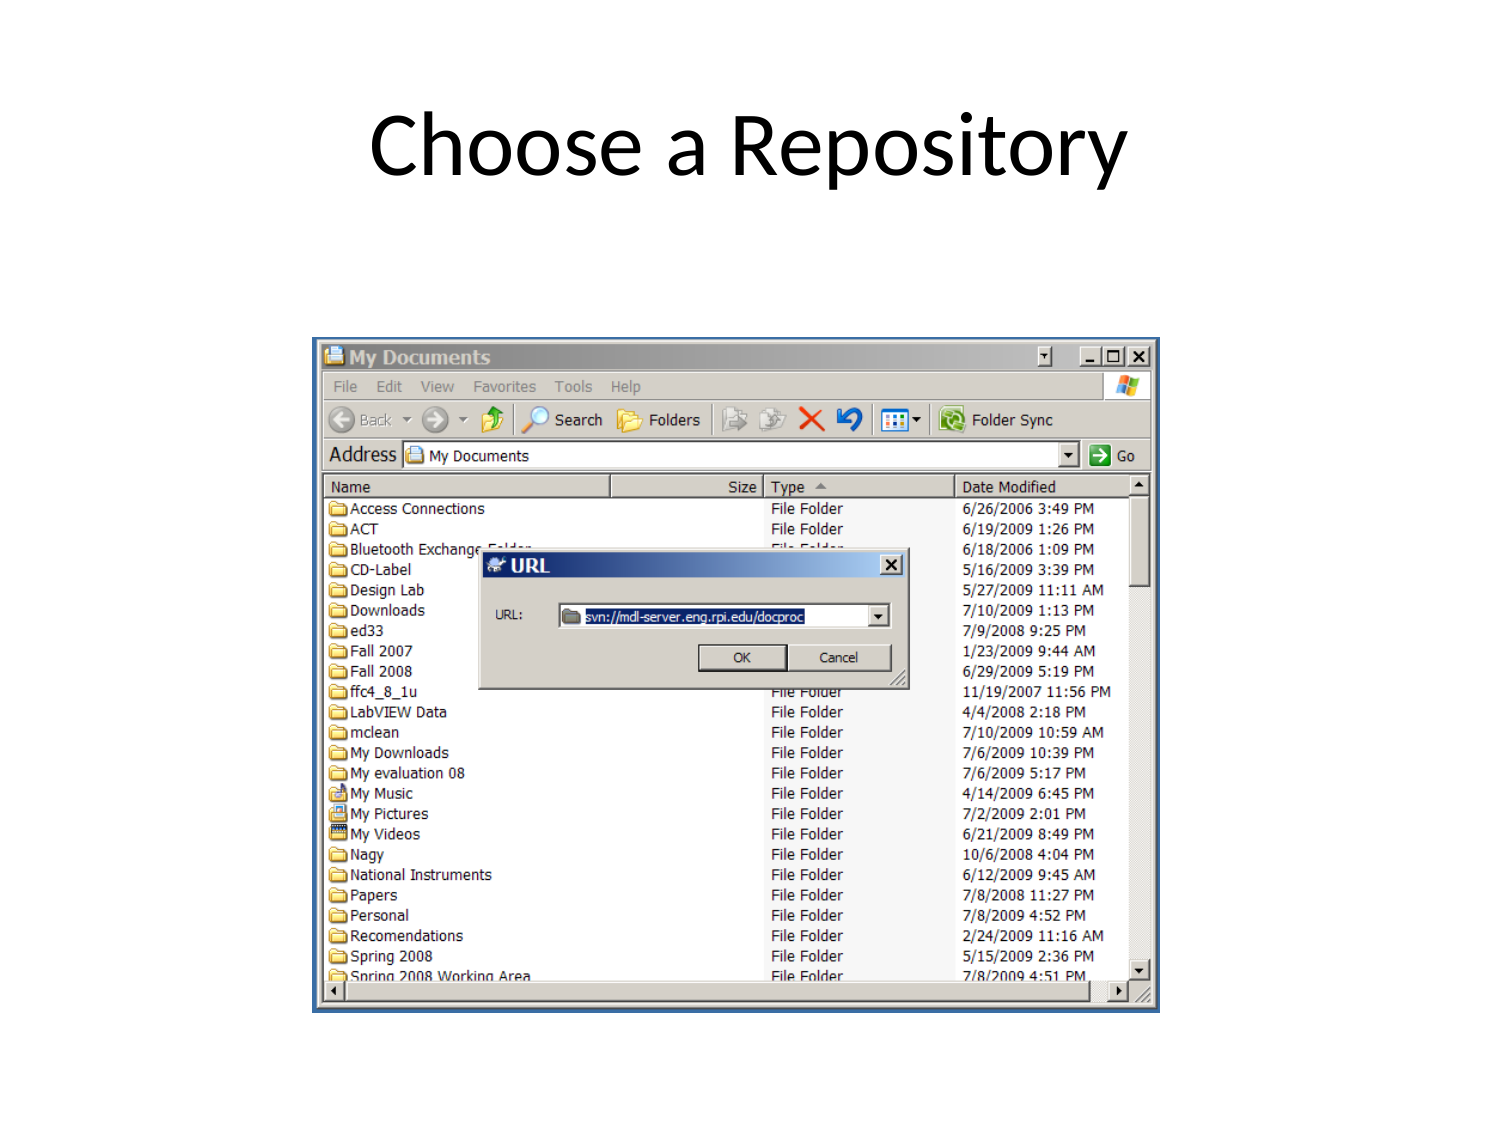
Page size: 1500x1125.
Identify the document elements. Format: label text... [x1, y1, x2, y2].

picture [312, 337, 1160, 1013]
title Choose a Repository [75, 45, 1425, 233]
